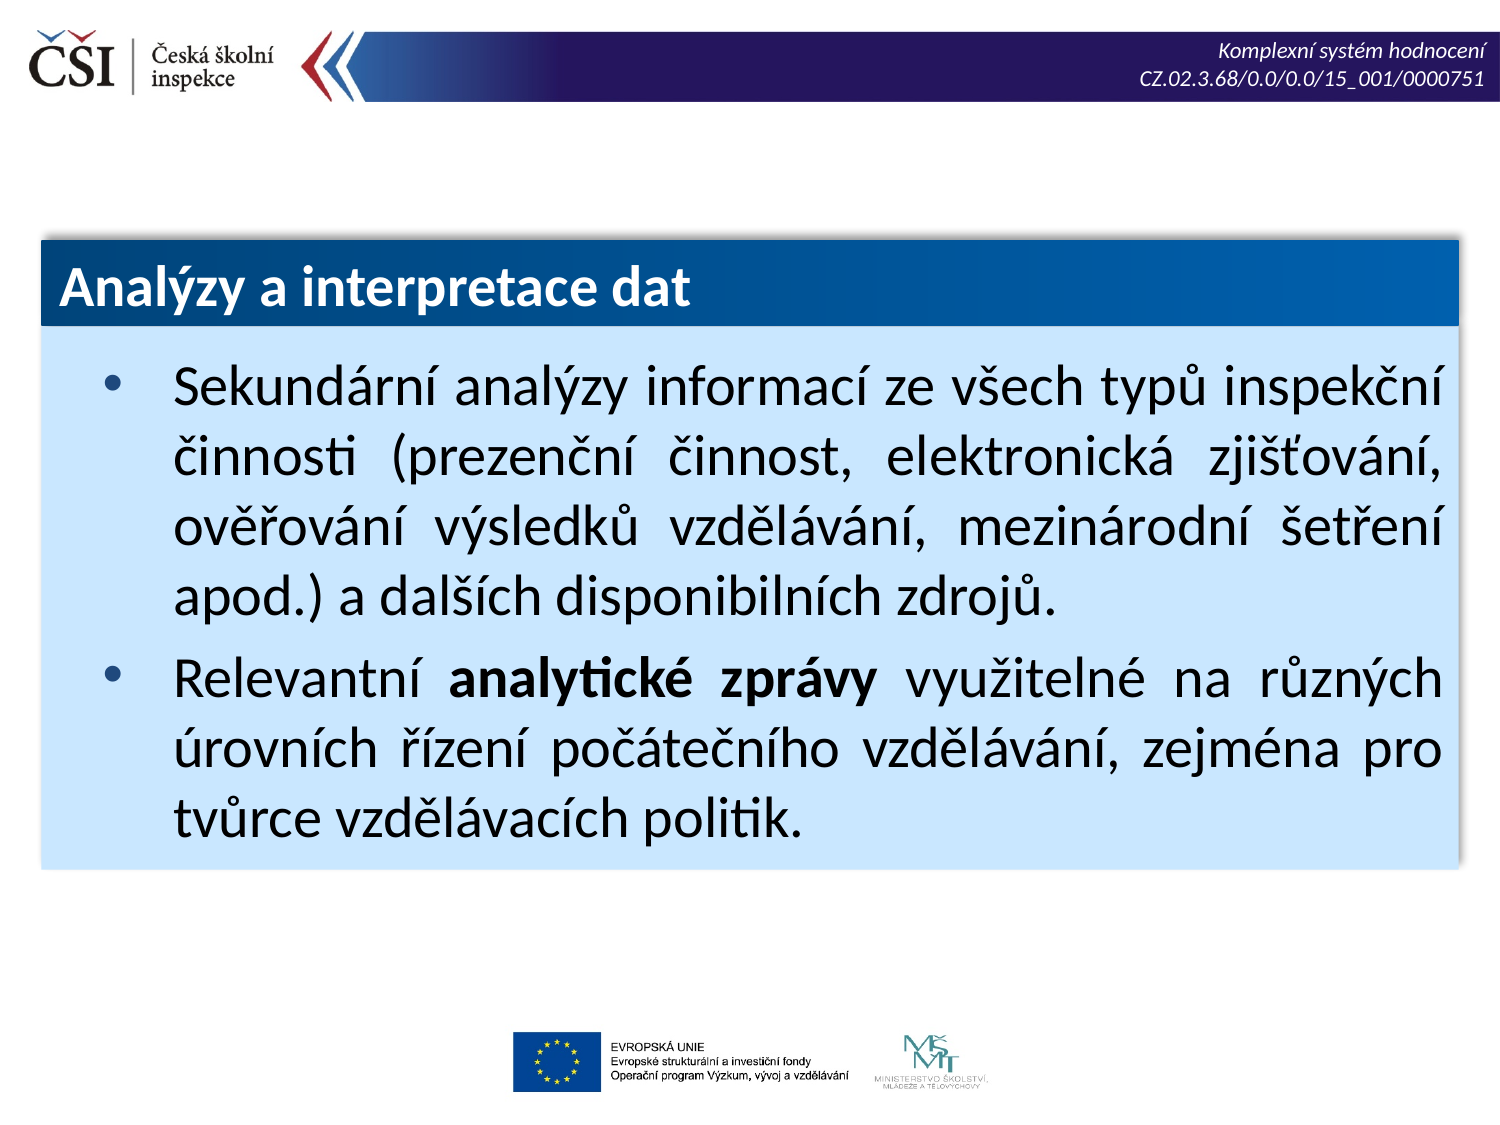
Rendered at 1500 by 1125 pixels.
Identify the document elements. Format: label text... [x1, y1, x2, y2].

picture [483, 1002, 1017, 1121]
list Sekundární analýzy informací ze všech typů inspekční činnosti (prezenční činnost, elektronická zjišťování, ověřování výsledků vzdělávání, mezinárodní šetření apod.) a dalších disponibilních zdrojů. Relevantní analytické zprávy využitelné na různých úrovních řízení počátečního vzdělávání, zejména pro tvůrce vzdělávacích politik. [41, 326, 1459, 870]
picture [29, 30, 1500, 102]
text_box Analýzy a interpretace dat [41, 240, 1459, 326]
